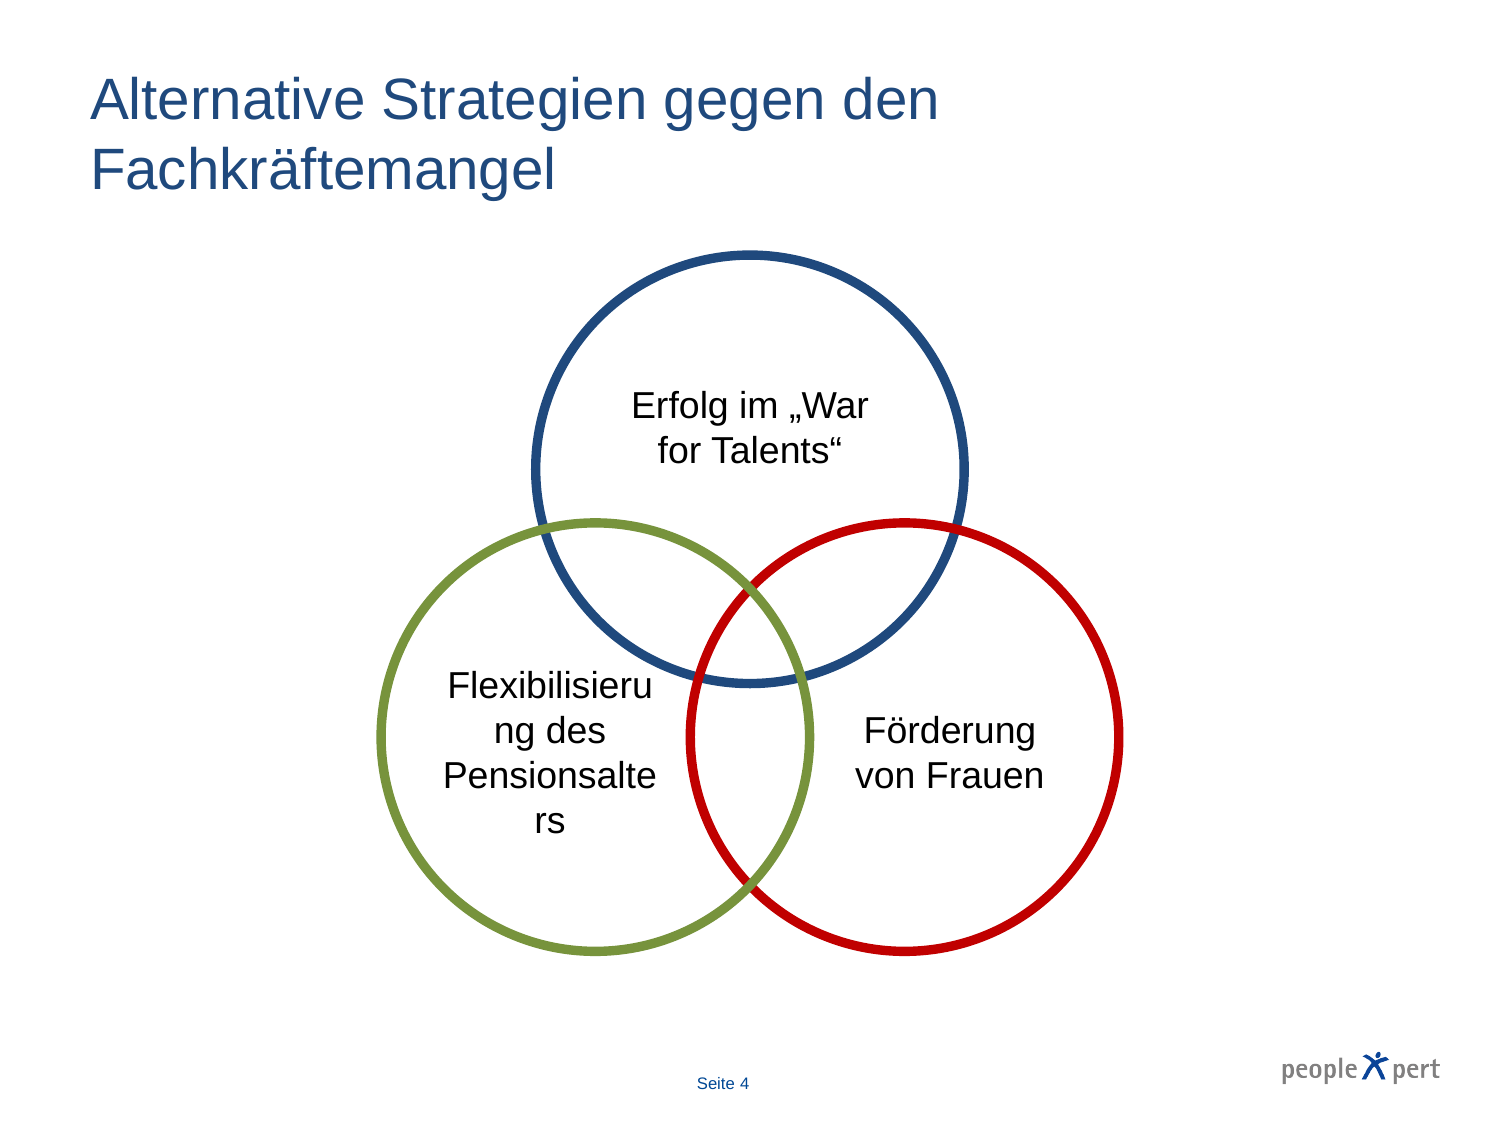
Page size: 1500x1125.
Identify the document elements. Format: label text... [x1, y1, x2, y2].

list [74, 290, 1426, 1006]
picture [1253, 1042, 1479, 1100]
title Alternative Strategien gegen den Fachkräftemangel [74, 54, 1426, 209]
